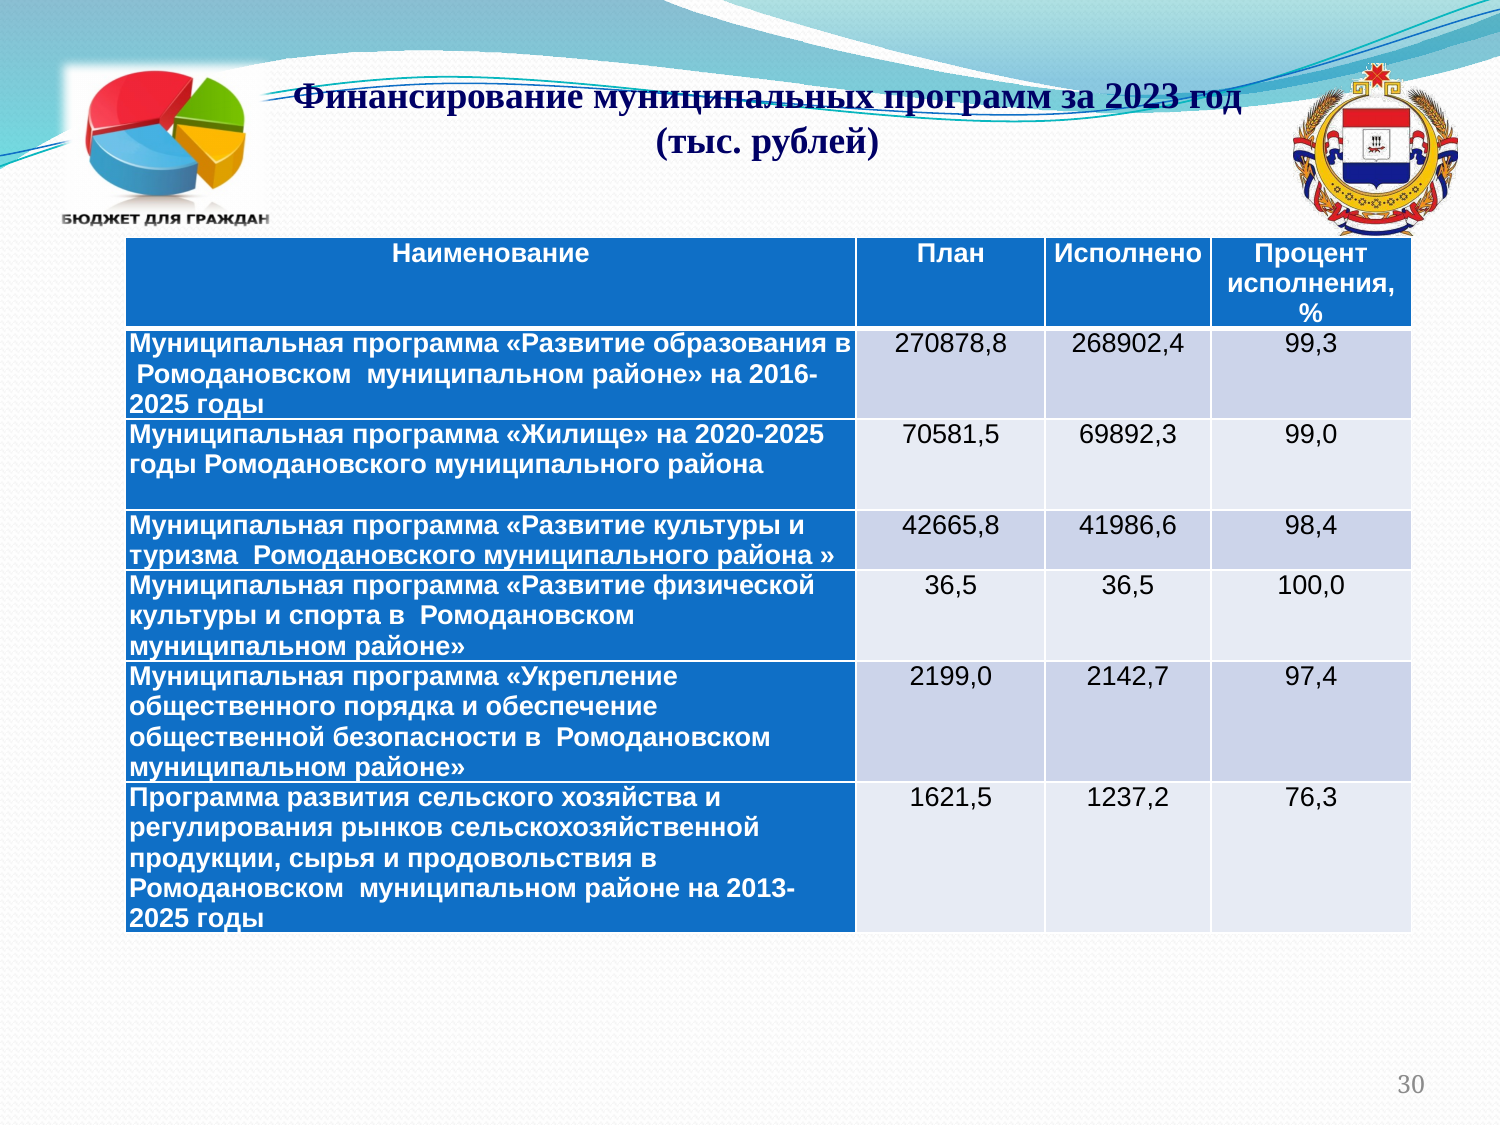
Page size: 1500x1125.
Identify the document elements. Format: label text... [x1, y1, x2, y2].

table_cell 97,4 [1212, 662, 1411, 781]
table_cell 76,3 [1212, 783, 1411, 932]
table_cell Программа развития сельского хозяйства и регулирования рынков сельскохозяйственной продукции, сырья и продовольствия в Ромодановском муниципальном районе на 2013-2025 годы [126, 783, 855, 932]
table_cell Муниципальная программа «Развитие образования в Ромодановском муниципальном районе» на 2016-2025 годы [126, 331, 855, 418]
table_cell 1621,5 [857, 783, 1044, 932]
table_cell Муниципальная программа «Жилище» на 2020-2025 годы Ромодановского муниципального района [126, 420, 855, 509]
table_cell 270878,8 [857, 331, 1044, 418]
table_cell 100,0 [1212, 571, 1411, 660]
table_cell 36,5 [1046, 571, 1210, 660]
text_box Финансирование муниципальных программ за 2023 год (тыс. рублей) [285, 63, 1282, 168]
table_cell 42665,8 [857, 511, 1044, 569]
table_header Процент исполнения, % [1212, 238, 1411, 326]
table_cell 2142,7 [1046, 662, 1210, 781]
table_header План [857, 238, 1044, 326]
table_cell 1237,2 [1046, 783, 1210, 932]
table_cell 69892,3 [1046, 420, 1210, 509]
table_cell Муниципальная программа «Развитие физической культуры и спорта в Ромодановском муниципальном районе» [126, 571, 855, 660]
table_cell Муниципальная программа «Развитие культуры и туризма Ромодановского муниципального района » [126, 511, 855, 569]
table_cell Муниципальная программа «Укрепление общественного порядка и обеспечение общественной безопасности в Ромодановском муниципальном районе» [126, 662, 855, 781]
table_cell 268902,4 [1046, 331, 1210, 418]
picture [1293, 62, 1458, 237]
table_cell 41986,6 [1046, 511, 1210, 569]
table_cell 99,3 [1212, 331, 1411, 418]
picture [52, 54, 278, 237]
slide_number 30 [1299, 1042, 1425, 1103]
table_cell 70581,5 [857, 420, 1044, 509]
table_cell 2199,0 [857, 662, 1044, 781]
table_header Исполнено [1046, 238, 1210, 326]
table_cell 99,0 [1212, 420, 1411, 509]
table_cell 36,5 [857, 571, 1044, 660]
table_cell 98,4 [1212, 511, 1411, 569]
table_header Наименование [126, 238, 855, 326]
